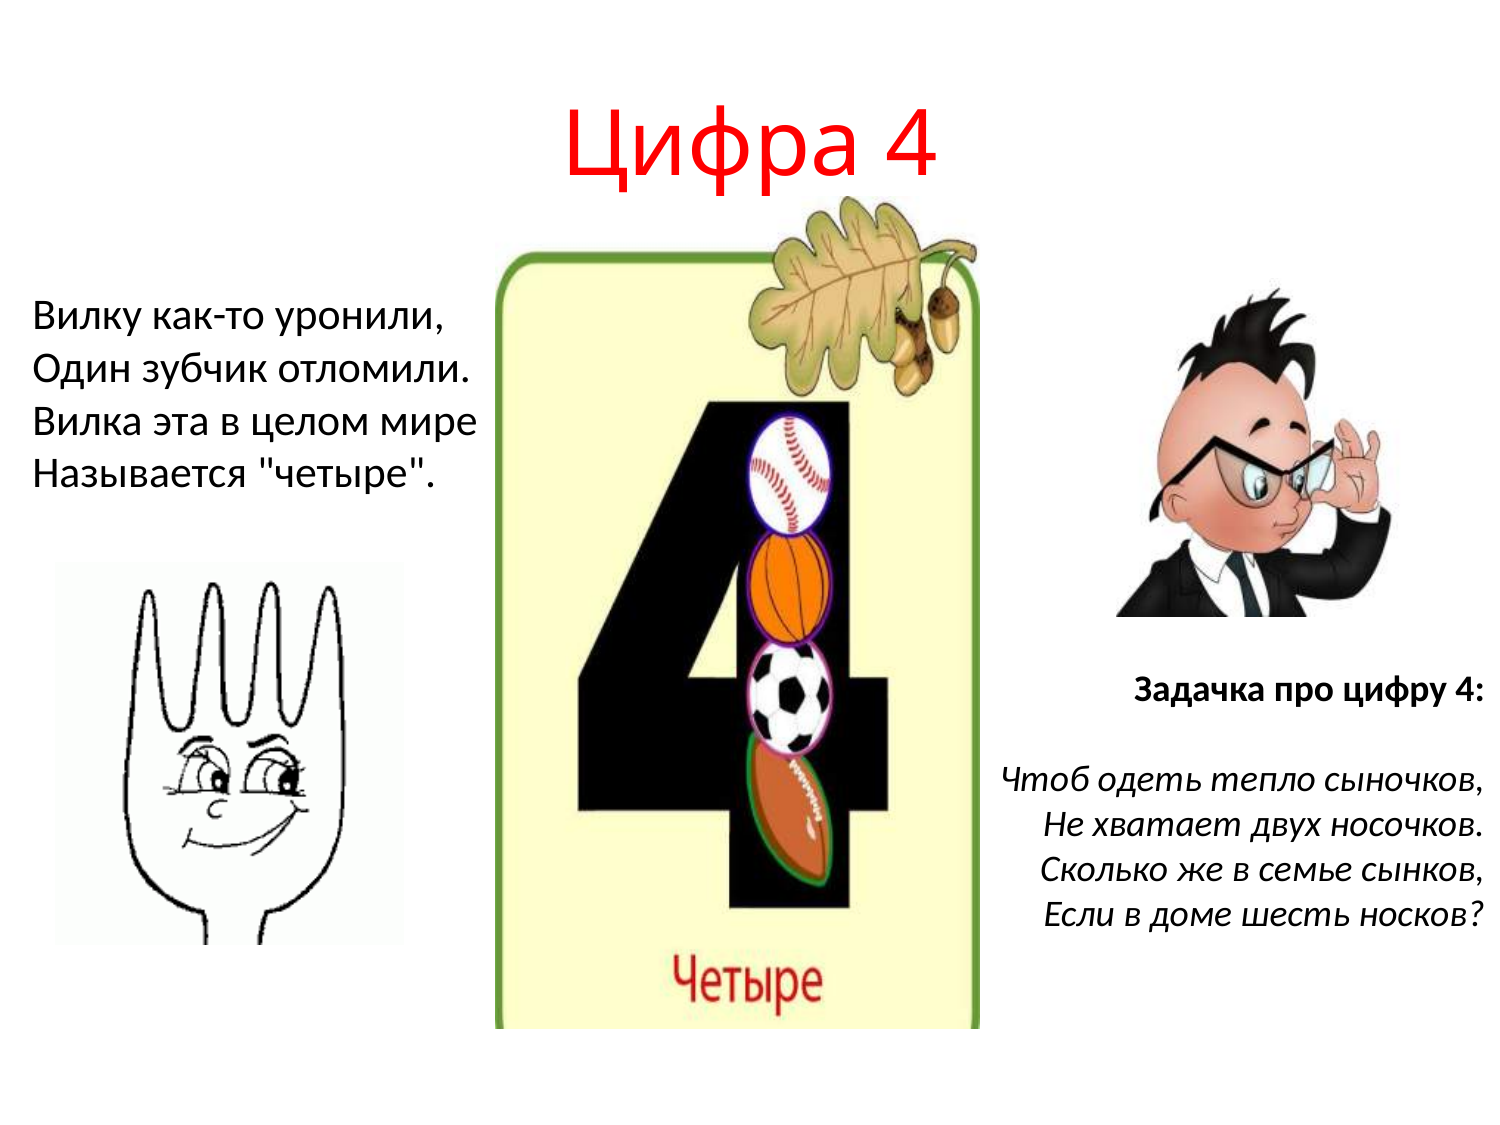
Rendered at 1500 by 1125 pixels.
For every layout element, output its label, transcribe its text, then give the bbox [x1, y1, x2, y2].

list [494, 195, 980, 1030]
title Цифра 4 [75, 45, 1425, 233]
picture [1115, 278, 1402, 618]
text_box Вилку как-то уронили, Один зубчик отломили. Вилка эта в целом мире Называется "четыре". [17, 278, 489, 504]
text_box Задачка про цифру 4: Чтоб одеть тепло сыночков, Не хватает двух носочков. Сколько же в семье сынков, Если в доме шесть носков? [984, 656, 1500, 942]
picture [55, 562, 404, 945]
